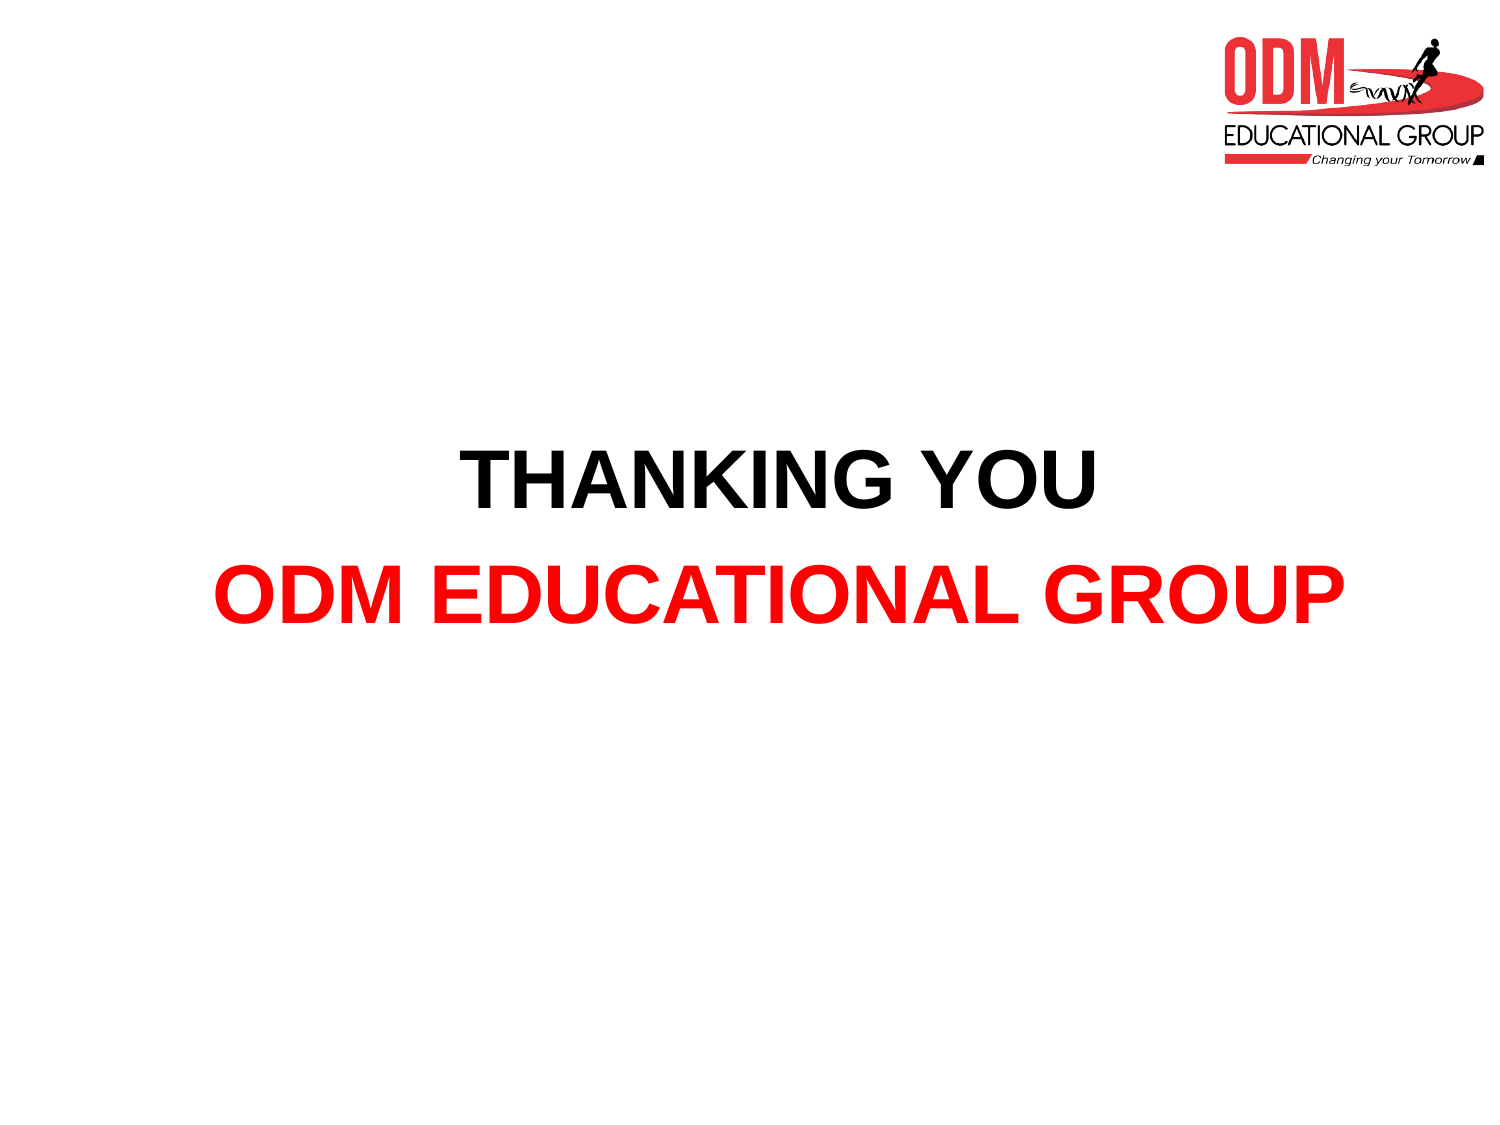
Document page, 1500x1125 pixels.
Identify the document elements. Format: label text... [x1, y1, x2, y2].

title THANKING YOU ODM EDUCATIONAL GROUP [204, 408, 1355, 641]
text_box [1224, 37, 1484, 166]
